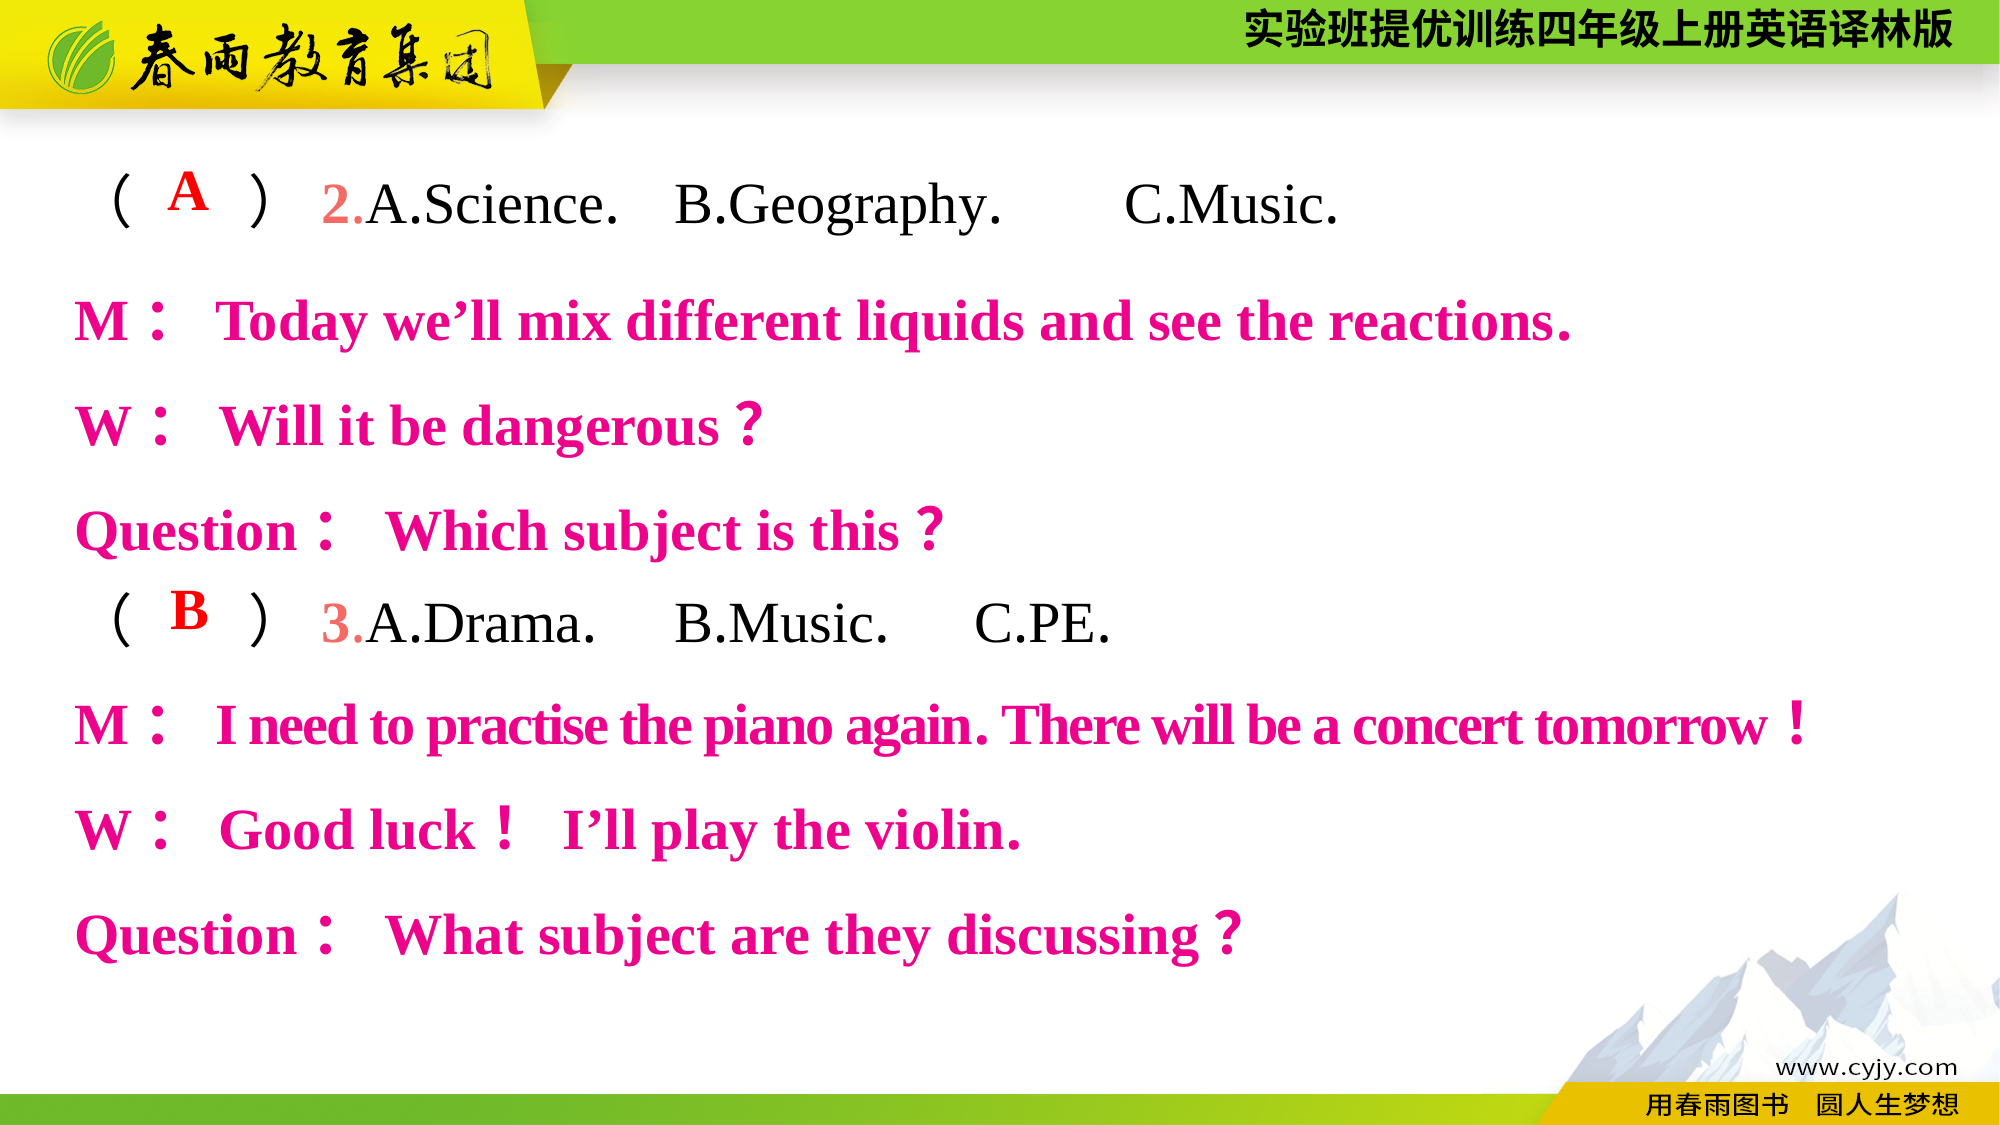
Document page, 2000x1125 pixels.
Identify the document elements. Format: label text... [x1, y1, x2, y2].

text_box M：I need to practise the piano again. There will be a concert tomorrow！ W：Good luck！I’ll play the violin. Question：What subject are they discussing？ [59, 644, 1944, 975]
picture [0, 0, 2000, 1125]
text_box A [152, 144, 225, 230]
text_box B [156, 563, 225, 649]
list （ ）2.A.Science. B.Geography. C.Music. （ ）3.A.Drama. B.Music. C.PE. [59, 570, 156, 644]
list （ ）2.A.Science. B.Geography. C.Music. （ ）3.A.Drama. B.Music. C.PE. [59, 122, 1944, 239]
text_box M：Today we’ll mix different liquids and see the reactions. W：Will it be dangerous？ Question：Which subject is this？ [59, 239, 1944, 570]
list （ ）2.A.Science. B.Geography. C.Music. （ ）3.A.Drama. B.Music. C.PE. [225, 570, 1944, 644]
